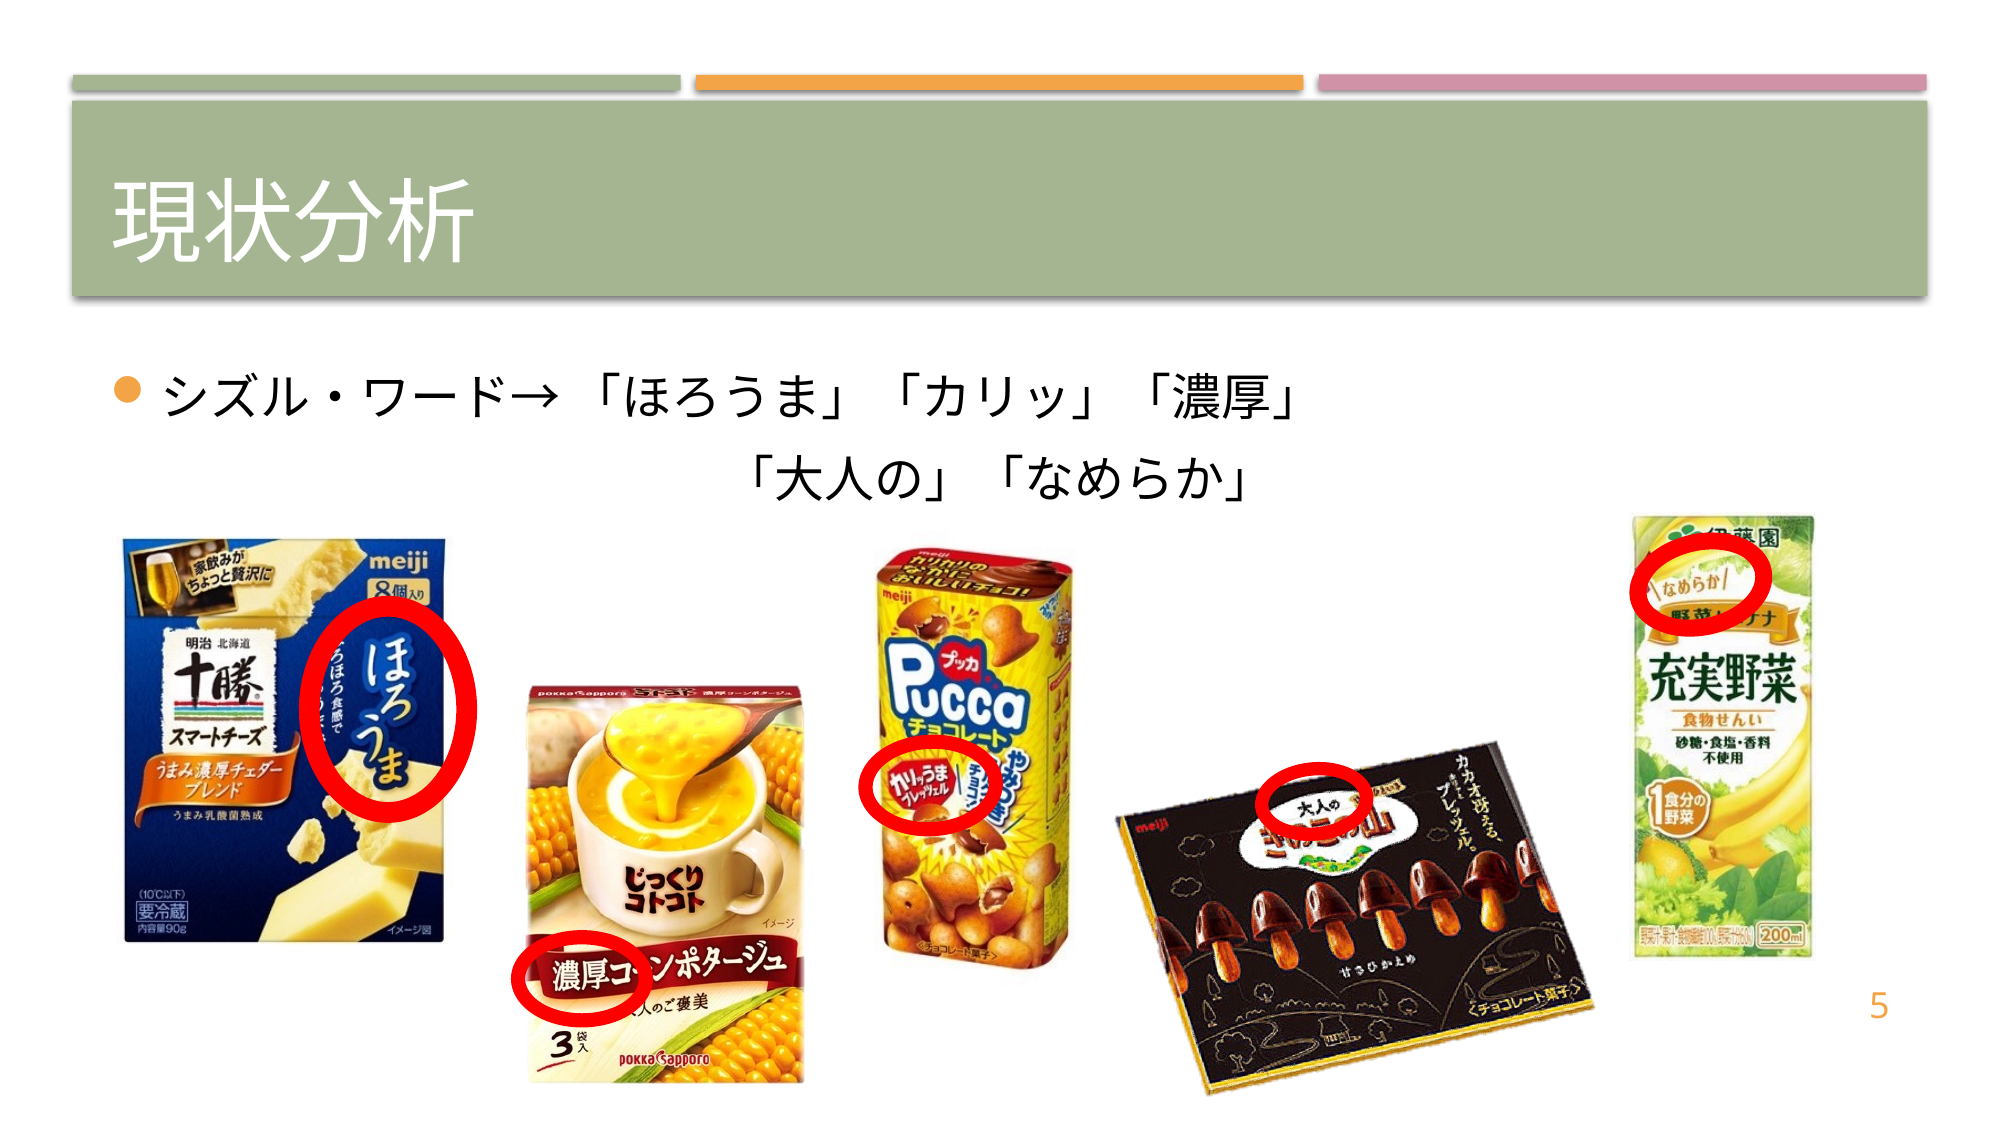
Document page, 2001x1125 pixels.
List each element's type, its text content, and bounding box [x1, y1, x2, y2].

title 現状分析 [95, 115, 1905, 282]
list シズル・ワード→ 「ほろうま」「カリッ」「濃厚」 「大人の」「なめらか」 [95, 357, 1905, 962]
picture [63, 512, 1816, 1125]
slide_number 5 [1732, 977, 1905, 1037]
